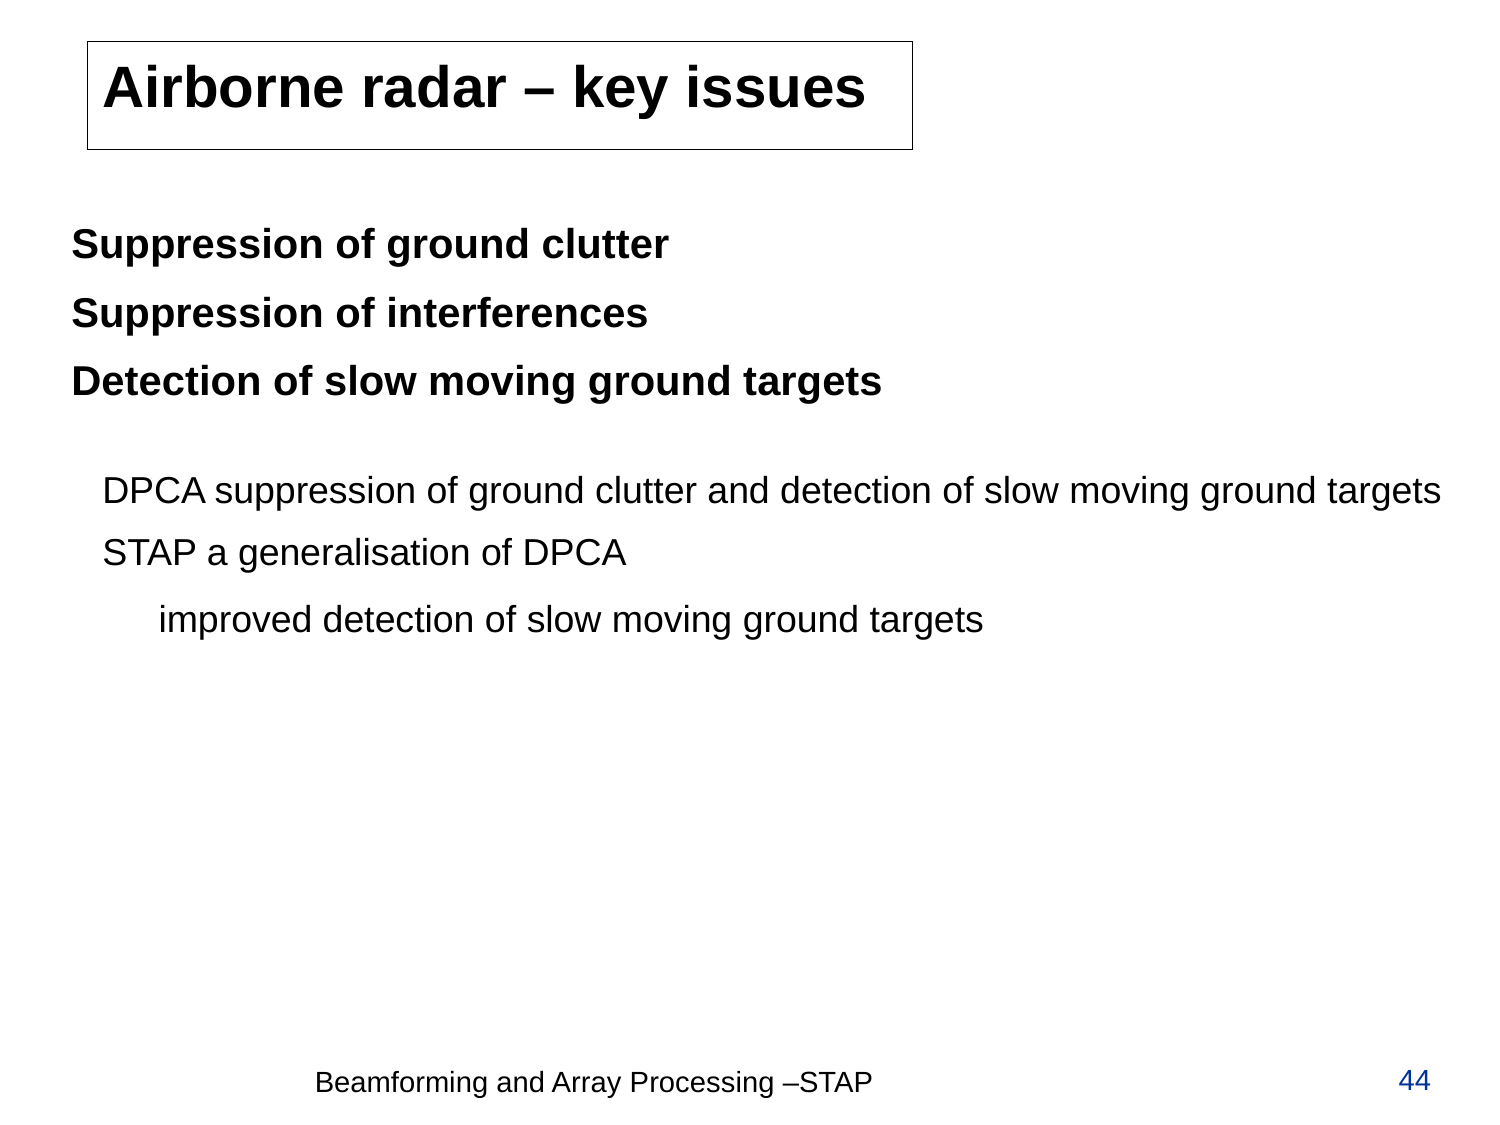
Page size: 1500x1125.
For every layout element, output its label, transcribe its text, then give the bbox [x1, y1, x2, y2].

title Airborne radar – key issues [87, 41, 913, 150]
slide_number 44 [1207, 1055, 1447, 1102]
text_box DPCA suppression of ground clutter and detection of slow moving ground targets STAP a generalisation of DPCA improved detection of slow moving ground targets [87, 449, 1463, 675]
text_box Suppression of ground clutter Suppression of interferences Detection of slow moving ground targets [56, 199, 943, 425]
